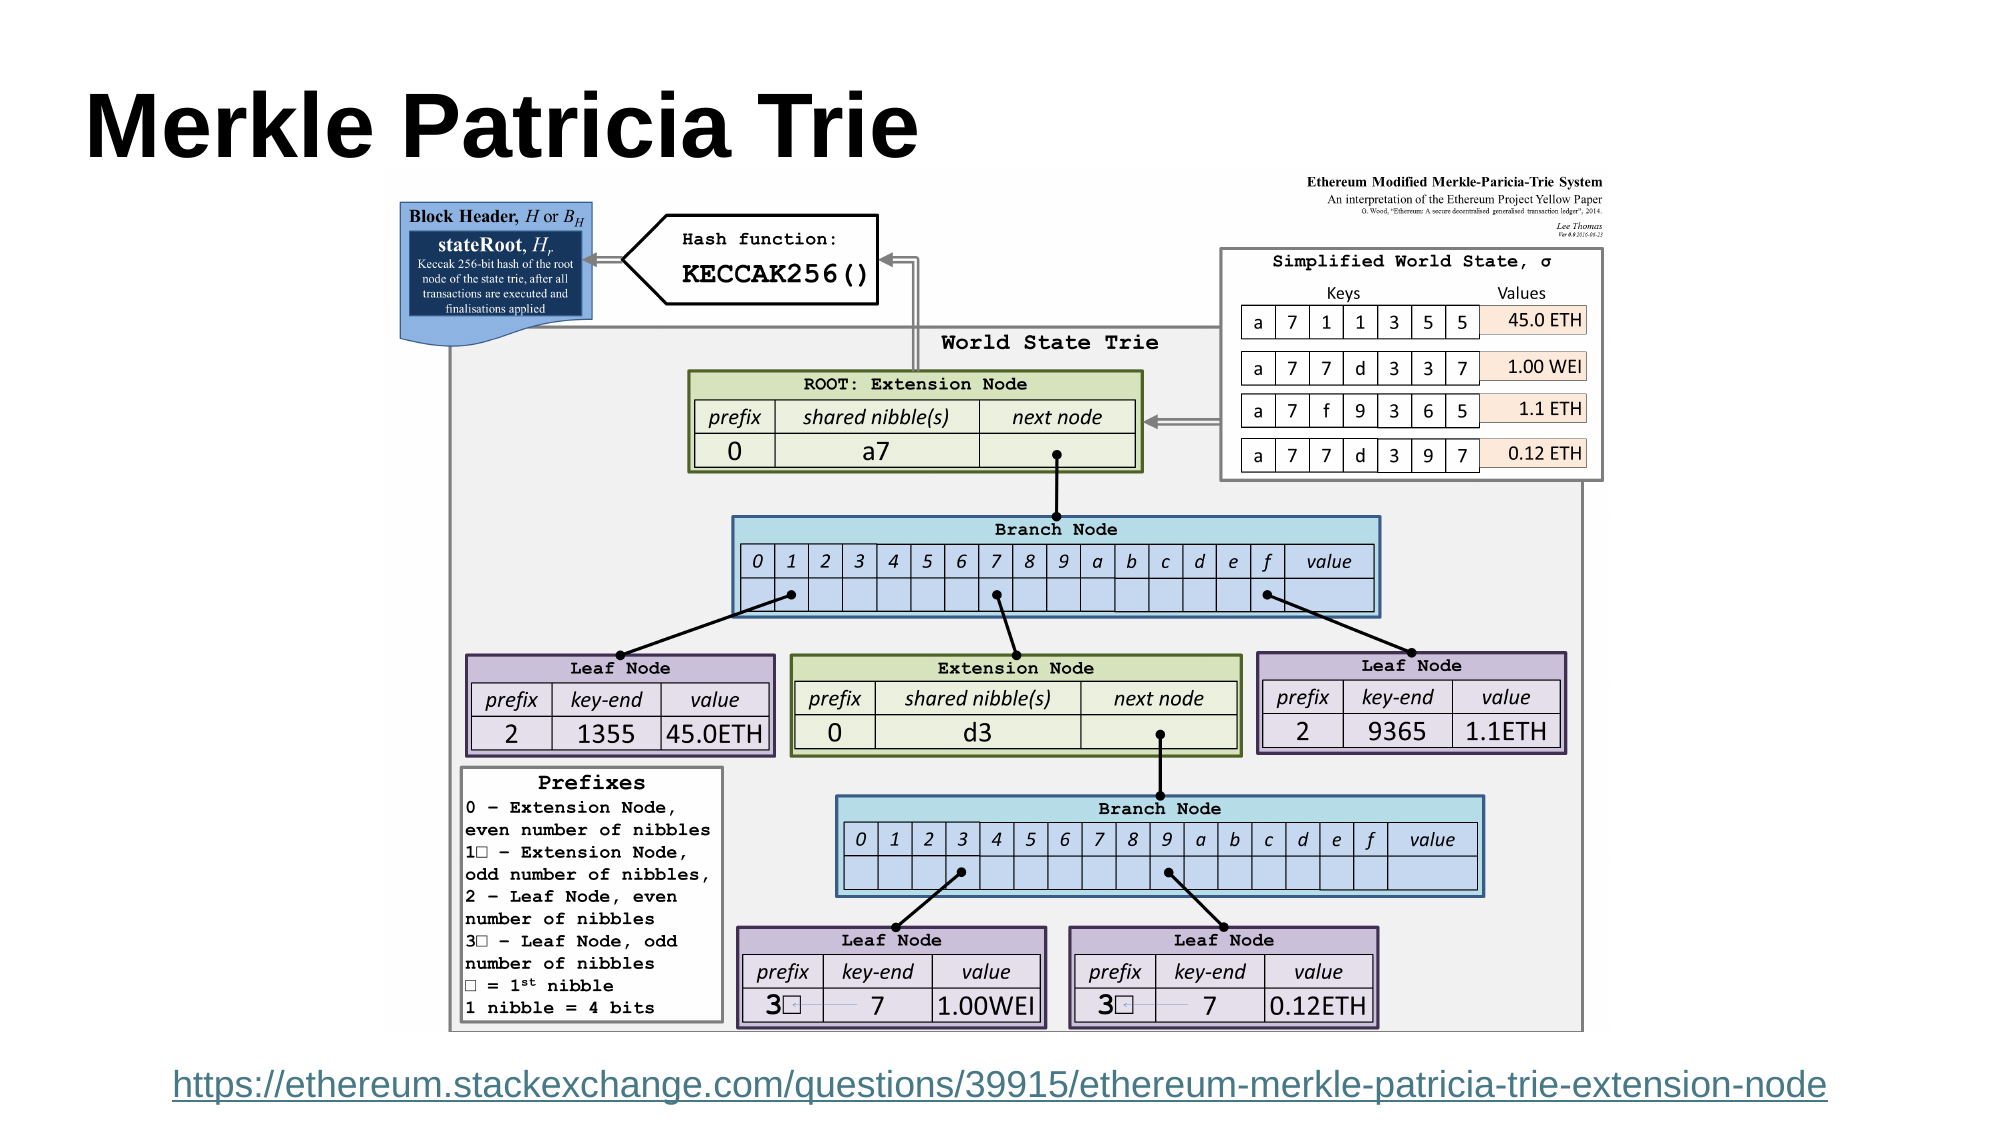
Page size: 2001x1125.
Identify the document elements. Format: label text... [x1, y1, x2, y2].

title Merkle Patricia Trie [69, 19, 1795, 237]
picture [386, 165, 1614, 1033]
text_box https://ethereum.stackexchange.com/questions/39915/ethereum-merkle-patricia-trie-extension-node [0, 1052, 2000, 1125]
